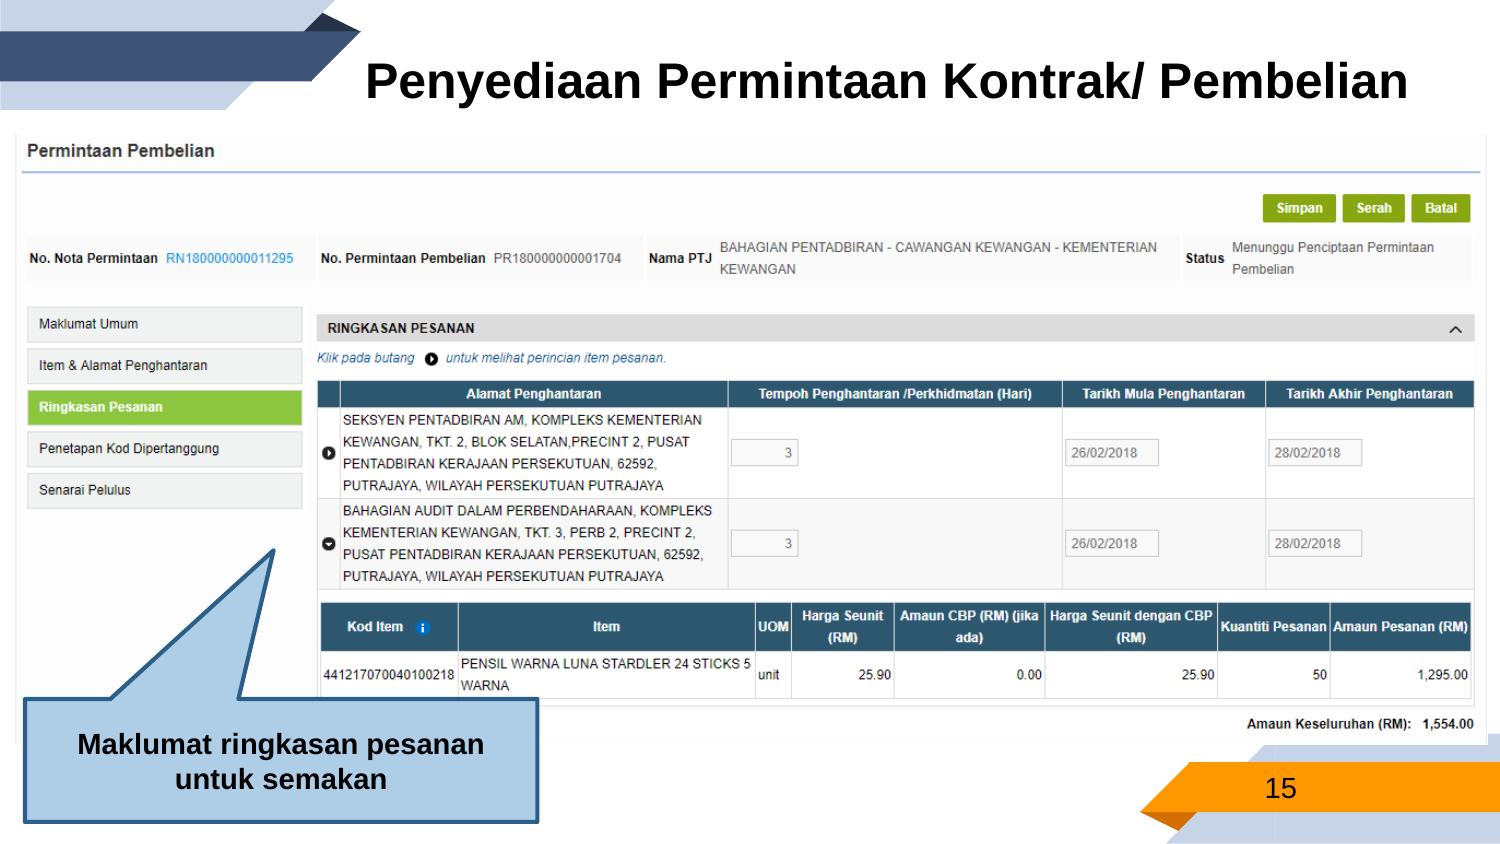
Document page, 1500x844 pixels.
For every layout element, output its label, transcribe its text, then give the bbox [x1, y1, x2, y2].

text_box Maklumat ringkasan pesanan untuk semakan [22, 753, 540, 824]
slide_number 15 [1249, 760, 1494, 813]
picture [12, 134, 1488, 745]
text_box Penyediaan Permintaan Kontrak/ Pembelian [323, 45, 1452, 111]
